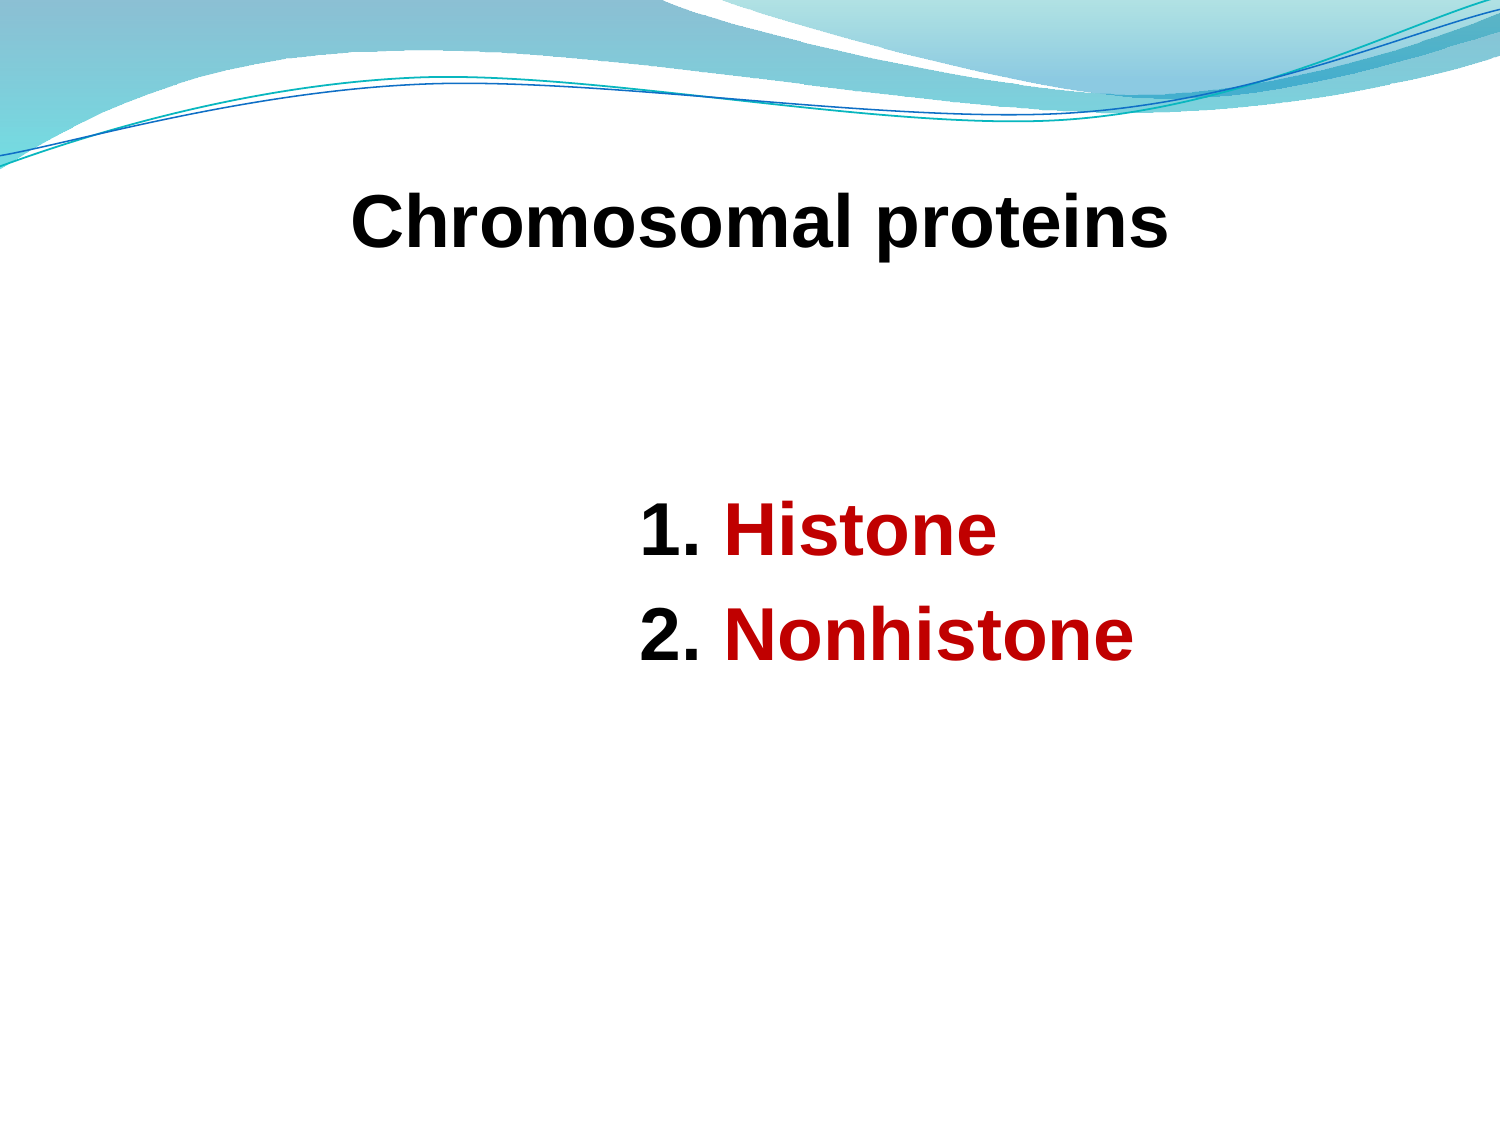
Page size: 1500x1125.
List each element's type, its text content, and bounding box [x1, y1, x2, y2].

list 1. Histone 2. Nonhistone [75, 317, 1425, 1038]
title Chromosomal proteins [75, 75, 1425, 263]
